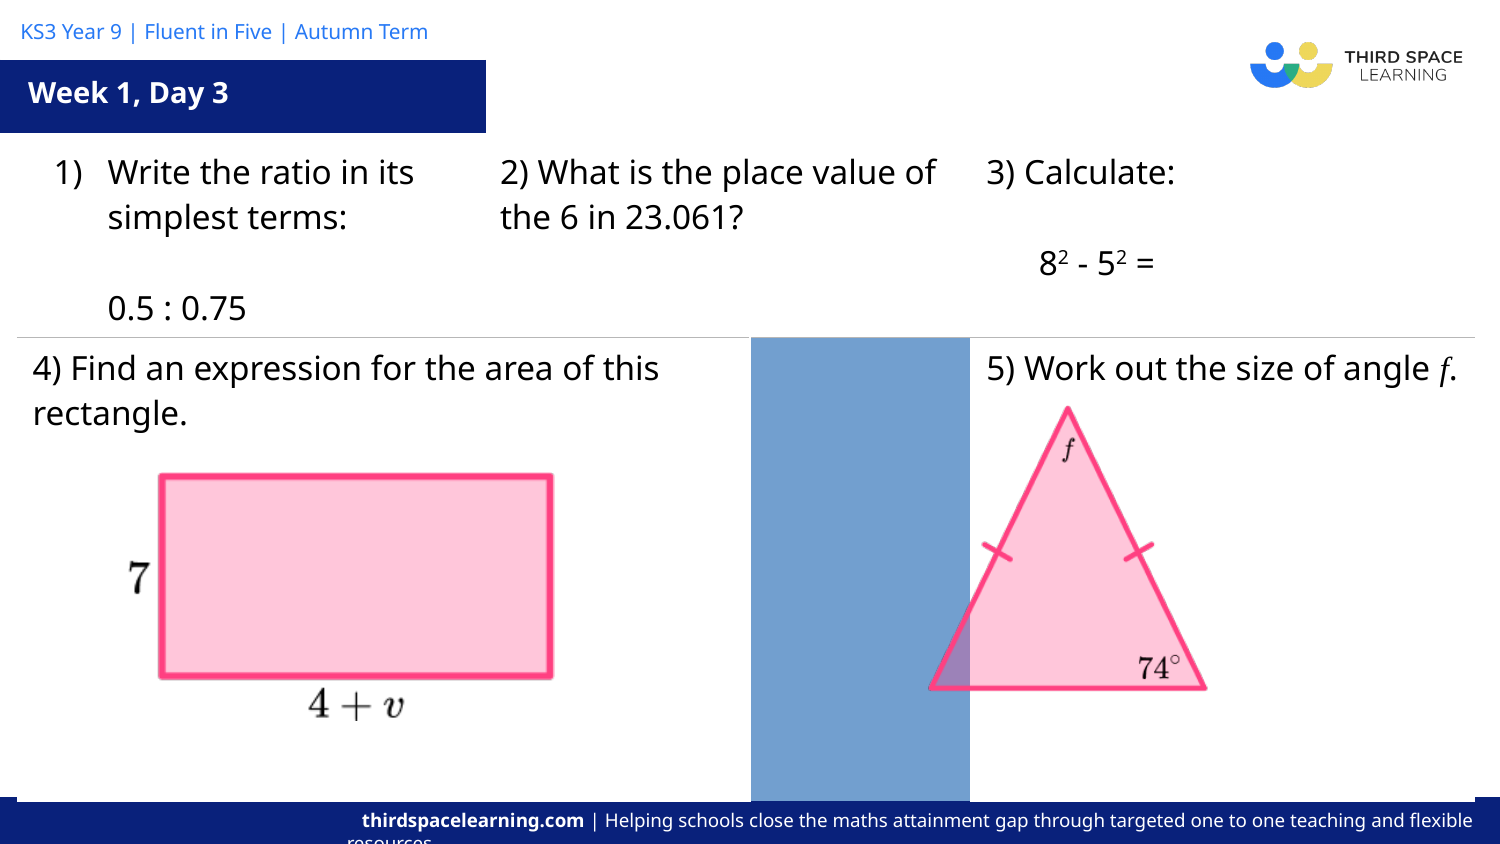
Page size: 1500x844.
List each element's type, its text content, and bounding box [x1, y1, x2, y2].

table_cell 5) Work out the size of angle f. [972, 338, 1474, 800]
table_header Write the ratio in its simplest terms: 0.5 : 0.75 [19, 142, 484, 337]
picture [127, 471, 555, 721]
table_cell 4) Find an expression for the area of this rectangle. [19, 338, 749, 800]
table_header 3) Calculate: 82 - 52 = [972, 142, 1474, 337]
table_header 2) What is the place value of the 6 in 23.061? [486, 142, 970, 337]
picture [1250, 33, 1465, 99]
picture [910, 405, 1228, 781]
text_box Week 1, Day 3 [13, 59, 383, 125]
